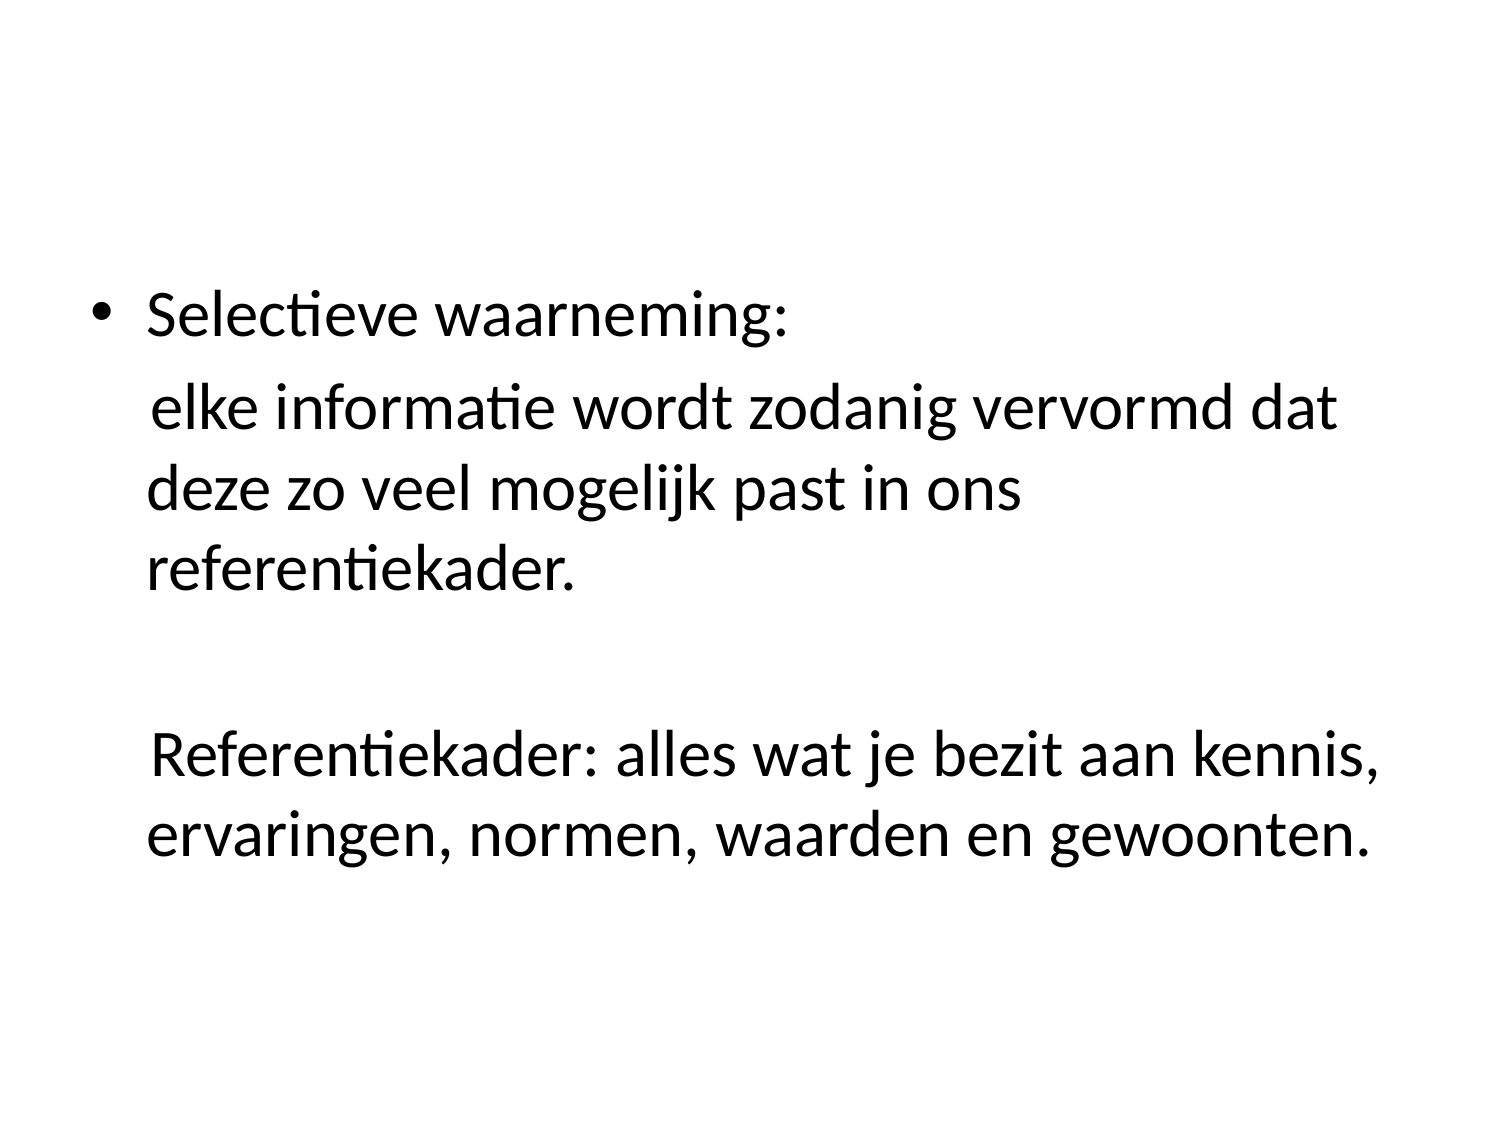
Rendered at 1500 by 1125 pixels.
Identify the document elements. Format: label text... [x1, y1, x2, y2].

list Selectieve waarneming: elke informatie wordt zodanig vervormd dat deze zo veel mogelijk past in ons referentiekader. Referentiekader: alles wat je bezit aan kennis, ervaringen, normen, waarden en gewoonten. [75, 262, 1425, 1005]
